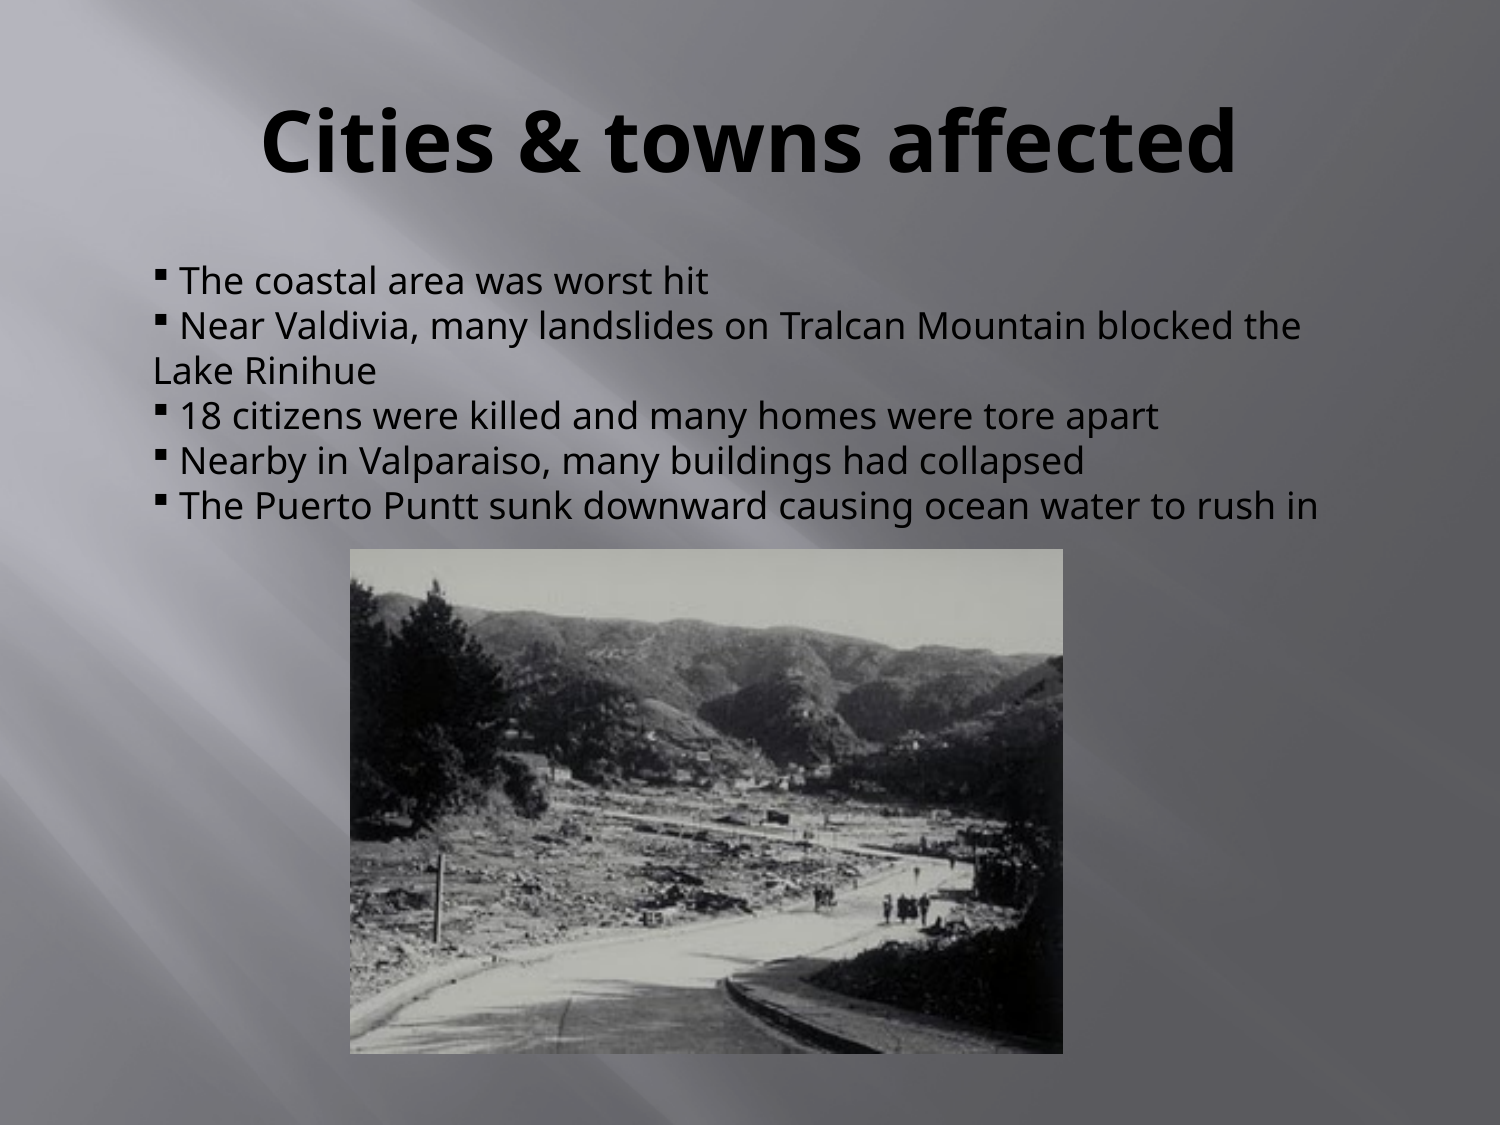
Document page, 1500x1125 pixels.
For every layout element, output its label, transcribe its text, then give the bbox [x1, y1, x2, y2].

title Cities & towns affected [75, 45, 1425, 233]
text_box The coastal area was worst hit Near Valdivia, many landslides on Tralcan Mountain blocked the Lake Rinihue 18 citizens were killed and many homes were tore apart Nearby in Valparaiso, many buildings had collapsed The Puerto Puntt sunk downward causing ocean water to rush in [137, 249, 1363, 535]
picture [349, 549, 1063, 1054]
